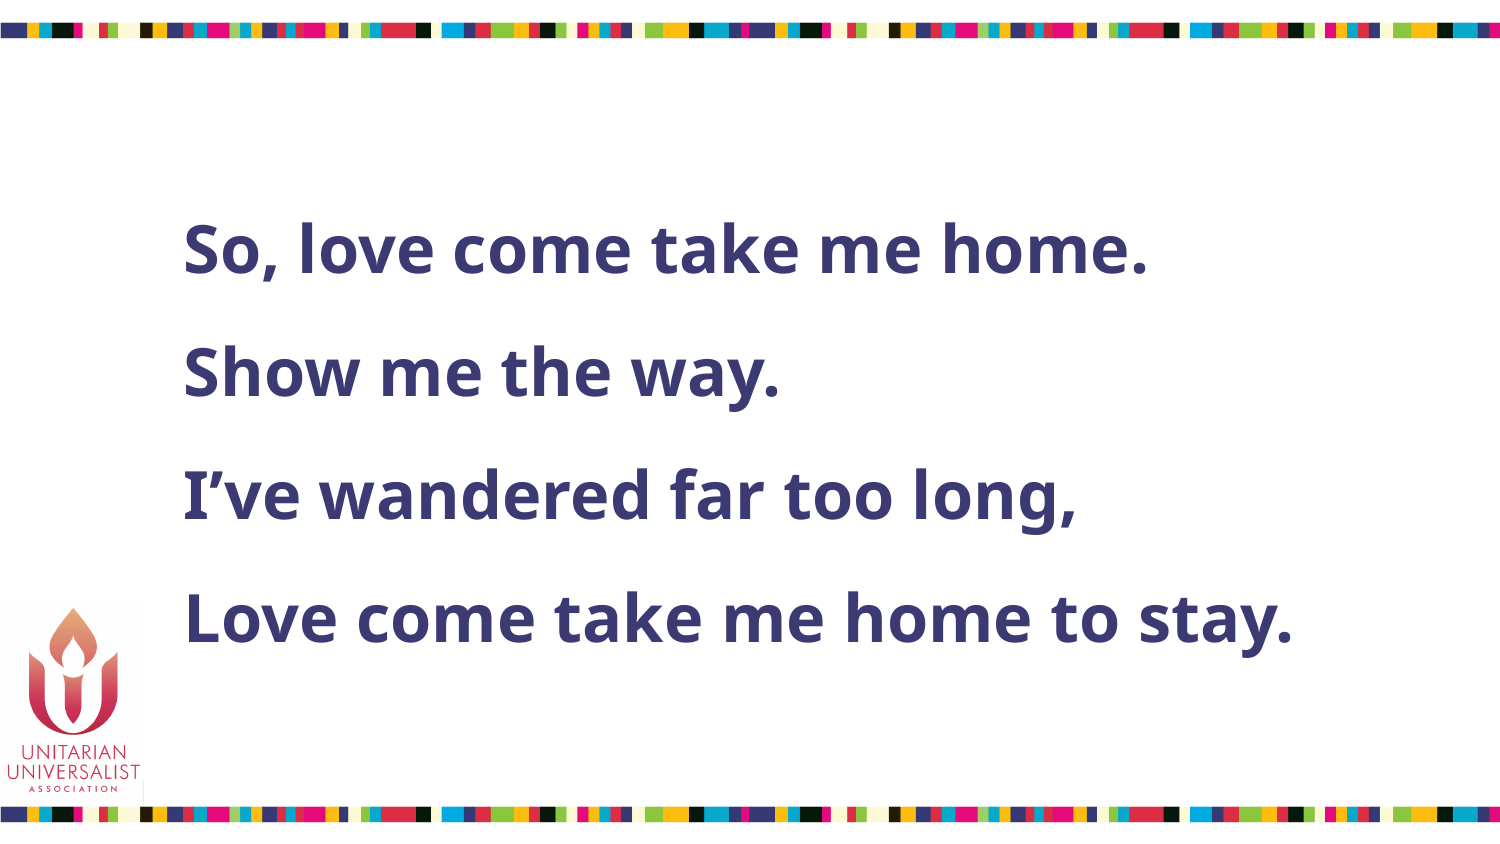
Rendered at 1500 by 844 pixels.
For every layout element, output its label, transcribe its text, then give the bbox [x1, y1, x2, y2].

picture [0, 600, 1500, 824]
text_box So, love come take me home. Show me the way. I’ve wandered far too long, Love come take me home to stay. [168, 179, 1421, 672]
picture [0, 22, 1500, 40]
